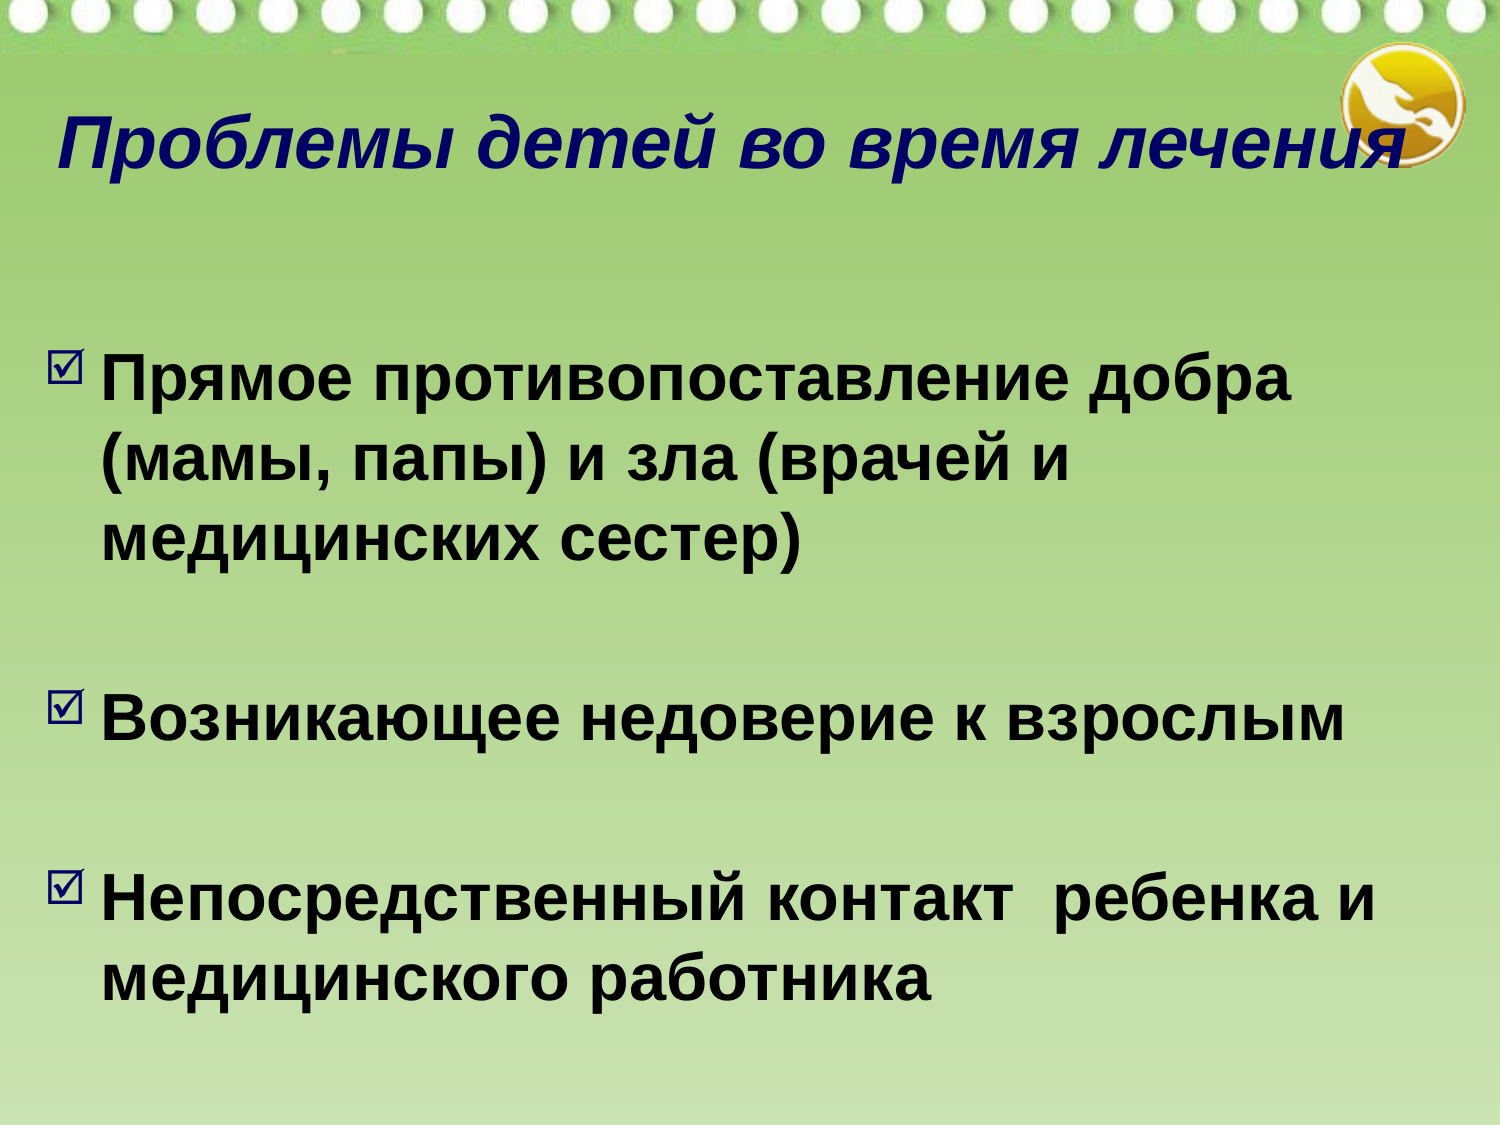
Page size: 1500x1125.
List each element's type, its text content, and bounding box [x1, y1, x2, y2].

list Прямое противопоставление добра (мамы, папы) и зла (врачей и медицинских сестер) Возникающее недоверие к взрослым Непосредственный контакт ребенка и медицинского работника [29, 326, 1447, 1069]
picture [0, 0, 1500, 168]
title Проблемы детей во время лечения [41, 45, 1425, 233]
